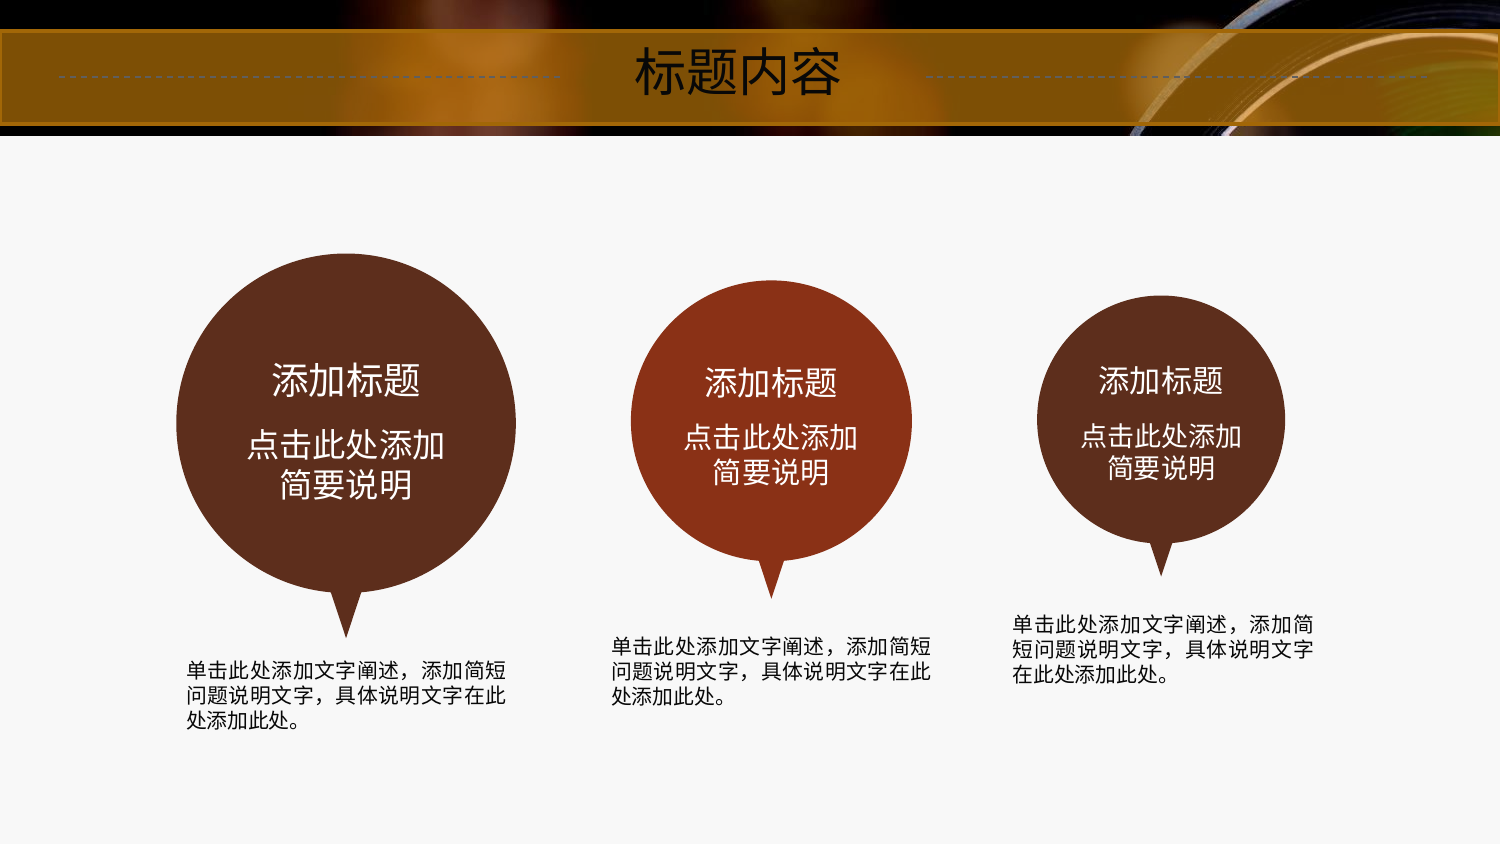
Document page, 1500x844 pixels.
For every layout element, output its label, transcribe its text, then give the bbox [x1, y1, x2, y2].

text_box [176, 253, 517, 639]
picture [0, 126, 1500, 136]
text_box 标题内容 [608, 32, 868, 110]
text_box 单击此处添加文字阐述，添加简短问题说明文字，具体说明文字在此处添加此处。 [171, 649, 522, 740]
text_box 单击此处添加文字阐述，添加简短问题说明文字，具体说明文字在此处添加此处。 [596, 626, 947, 716]
text_box 单击此处添加文字阐述，添加简短问题说明文字，具体说明文字在此处添加此处。 [998, 604, 1329, 695]
picture [0, 0, 1500, 29]
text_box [1036, 295, 1286, 577]
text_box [630, 280, 913, 600]
